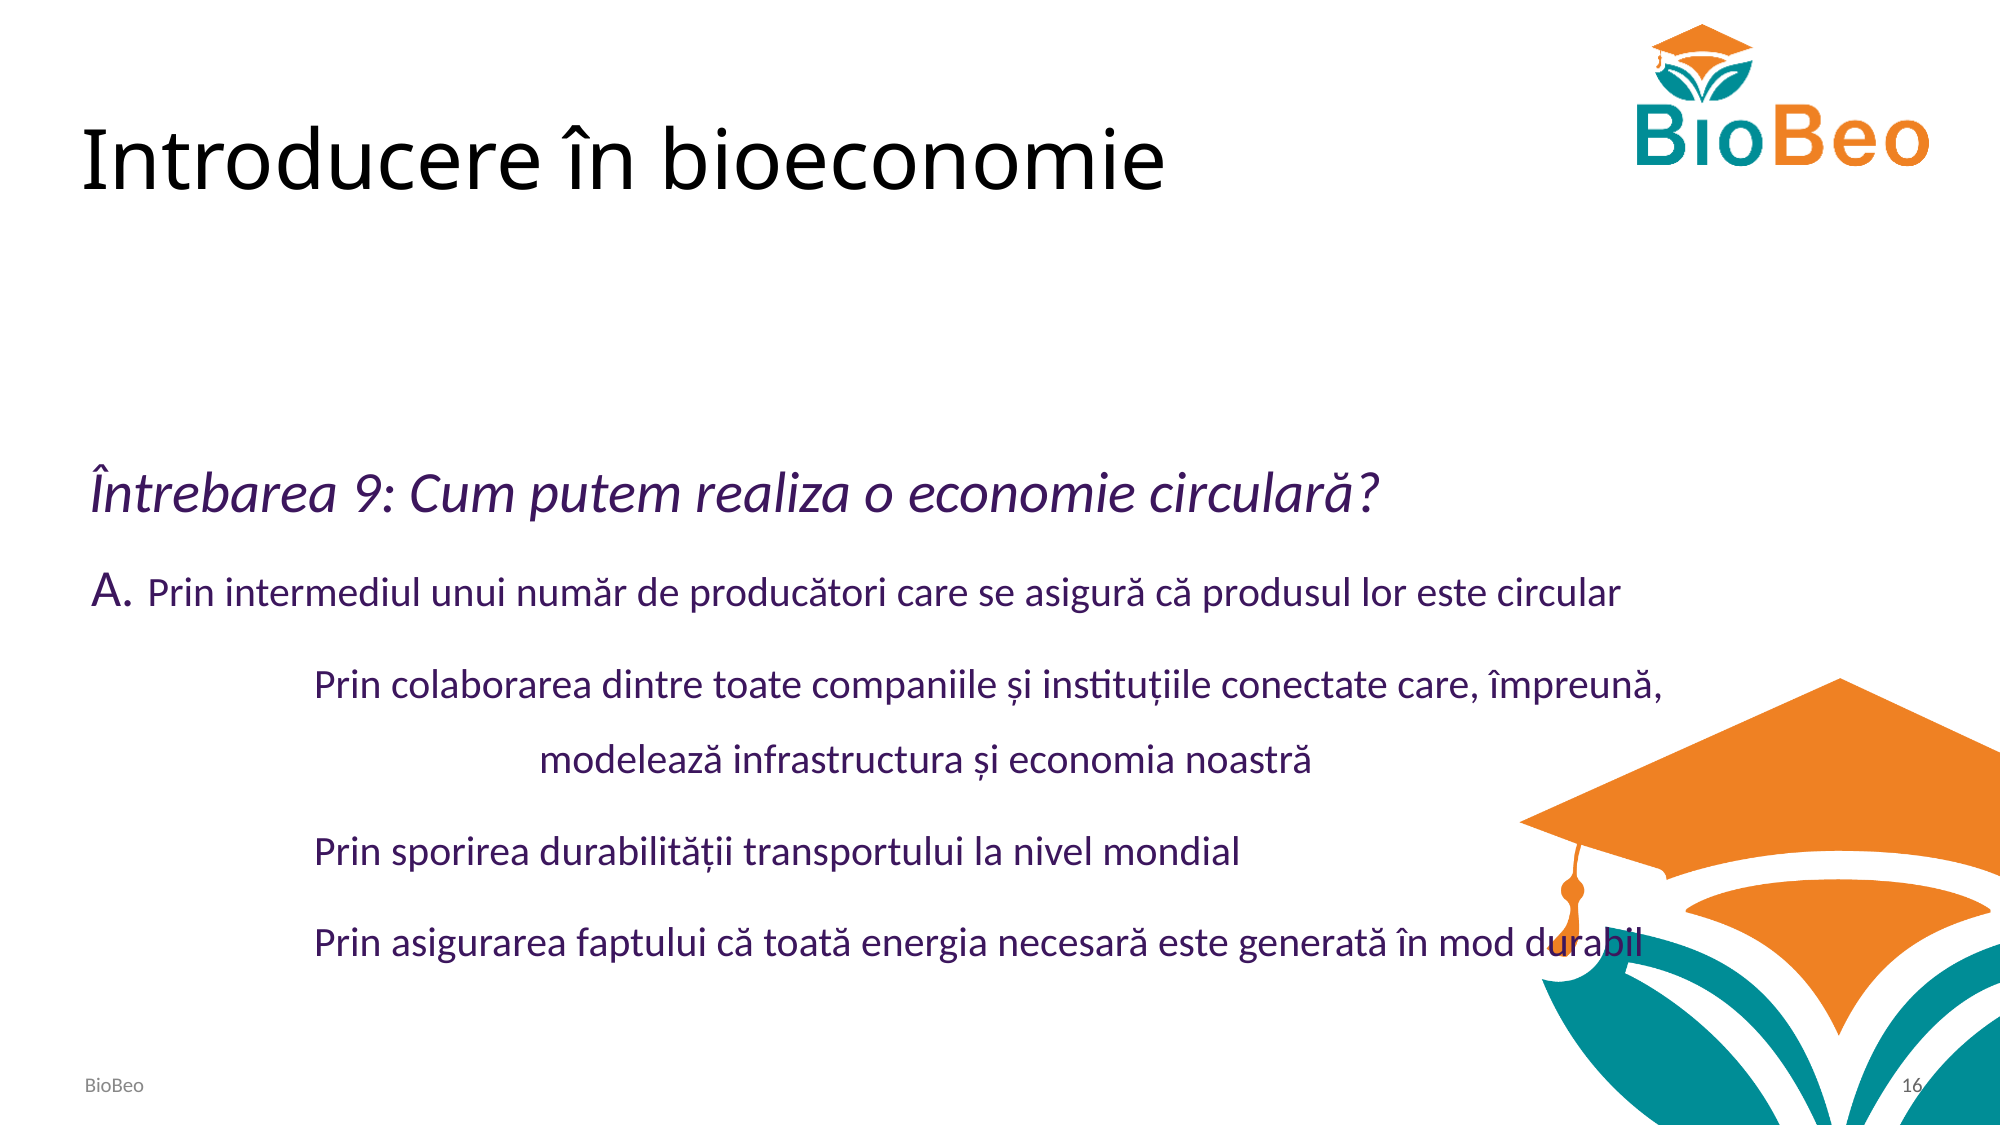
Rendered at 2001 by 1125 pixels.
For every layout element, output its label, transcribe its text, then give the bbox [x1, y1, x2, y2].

text_box Întrebarea 9: Cum putem realiza o economie circulară? Prin intermediul unui număr de producători care se asigură că produsul lor este circular Prin colaborarea dintre toate companiile și instituțiile conectate care, împreună, modelează infrastructura și economia noastră Prin sporirea durabilității transportului la nivel mondial Prin asigurarea faptului că toată energia necesară este generată în mod durabil [81, 441, 1811, 973]
picture [1478, 618, 2000, 1125]
picture [1635, 22, 1931, 87]
text_box BioBeo [77, 1063, 1798, 1104]
title Introducere în bioeconomie [73, 87, 1935, 237]
slide_number 16 [1891, 1062, 1931, 1106]
